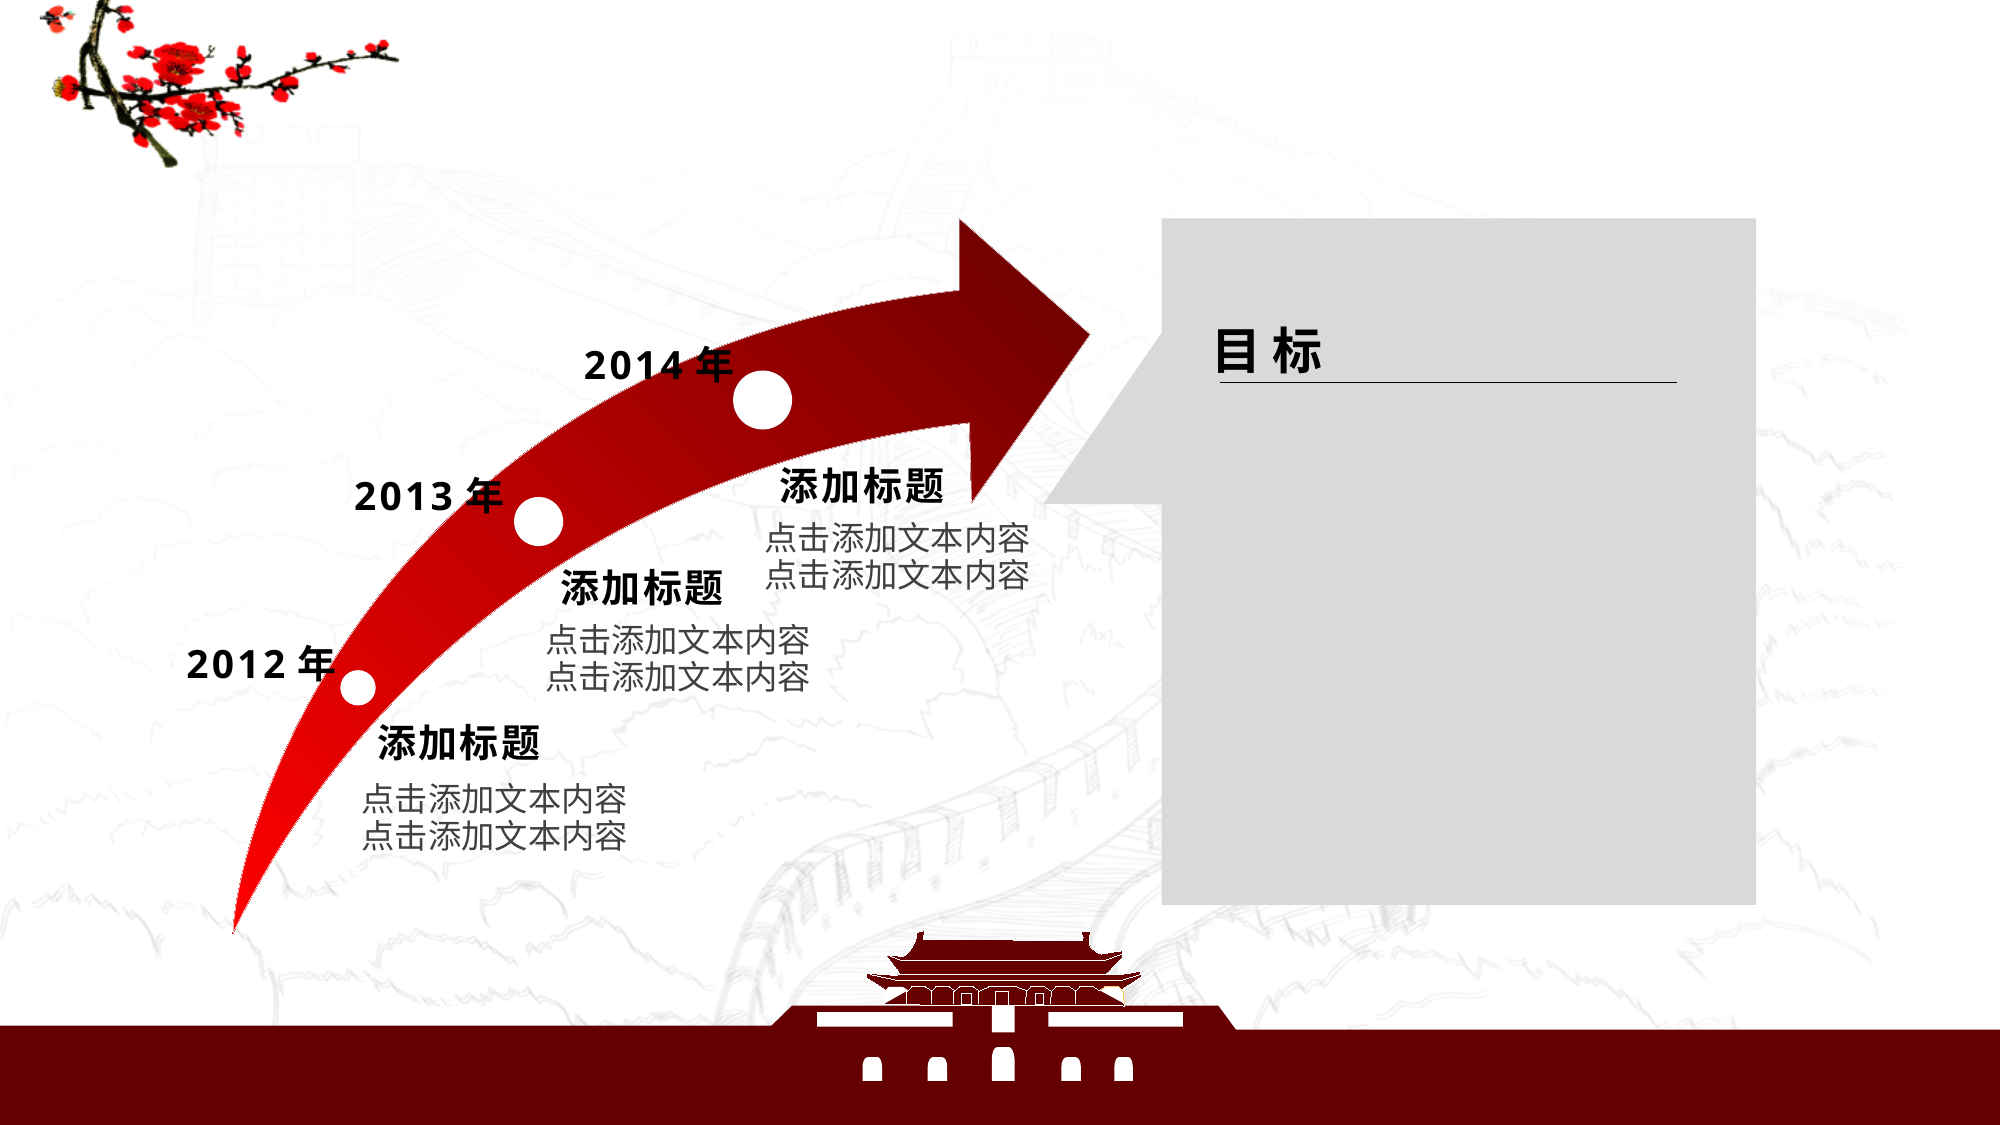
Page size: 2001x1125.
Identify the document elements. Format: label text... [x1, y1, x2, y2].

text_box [749, 453, 1062, 603]
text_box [529, 555, 842, 705]
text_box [232, 218, 1091, 934]
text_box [1161, 218, 1757, 905]
picture [0, 0, 1910, 1029]
text_box 2012年 [171, 632, 232, 694]
picture [924, 934, 1082, 940]
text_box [346, 710, 659, 864]
